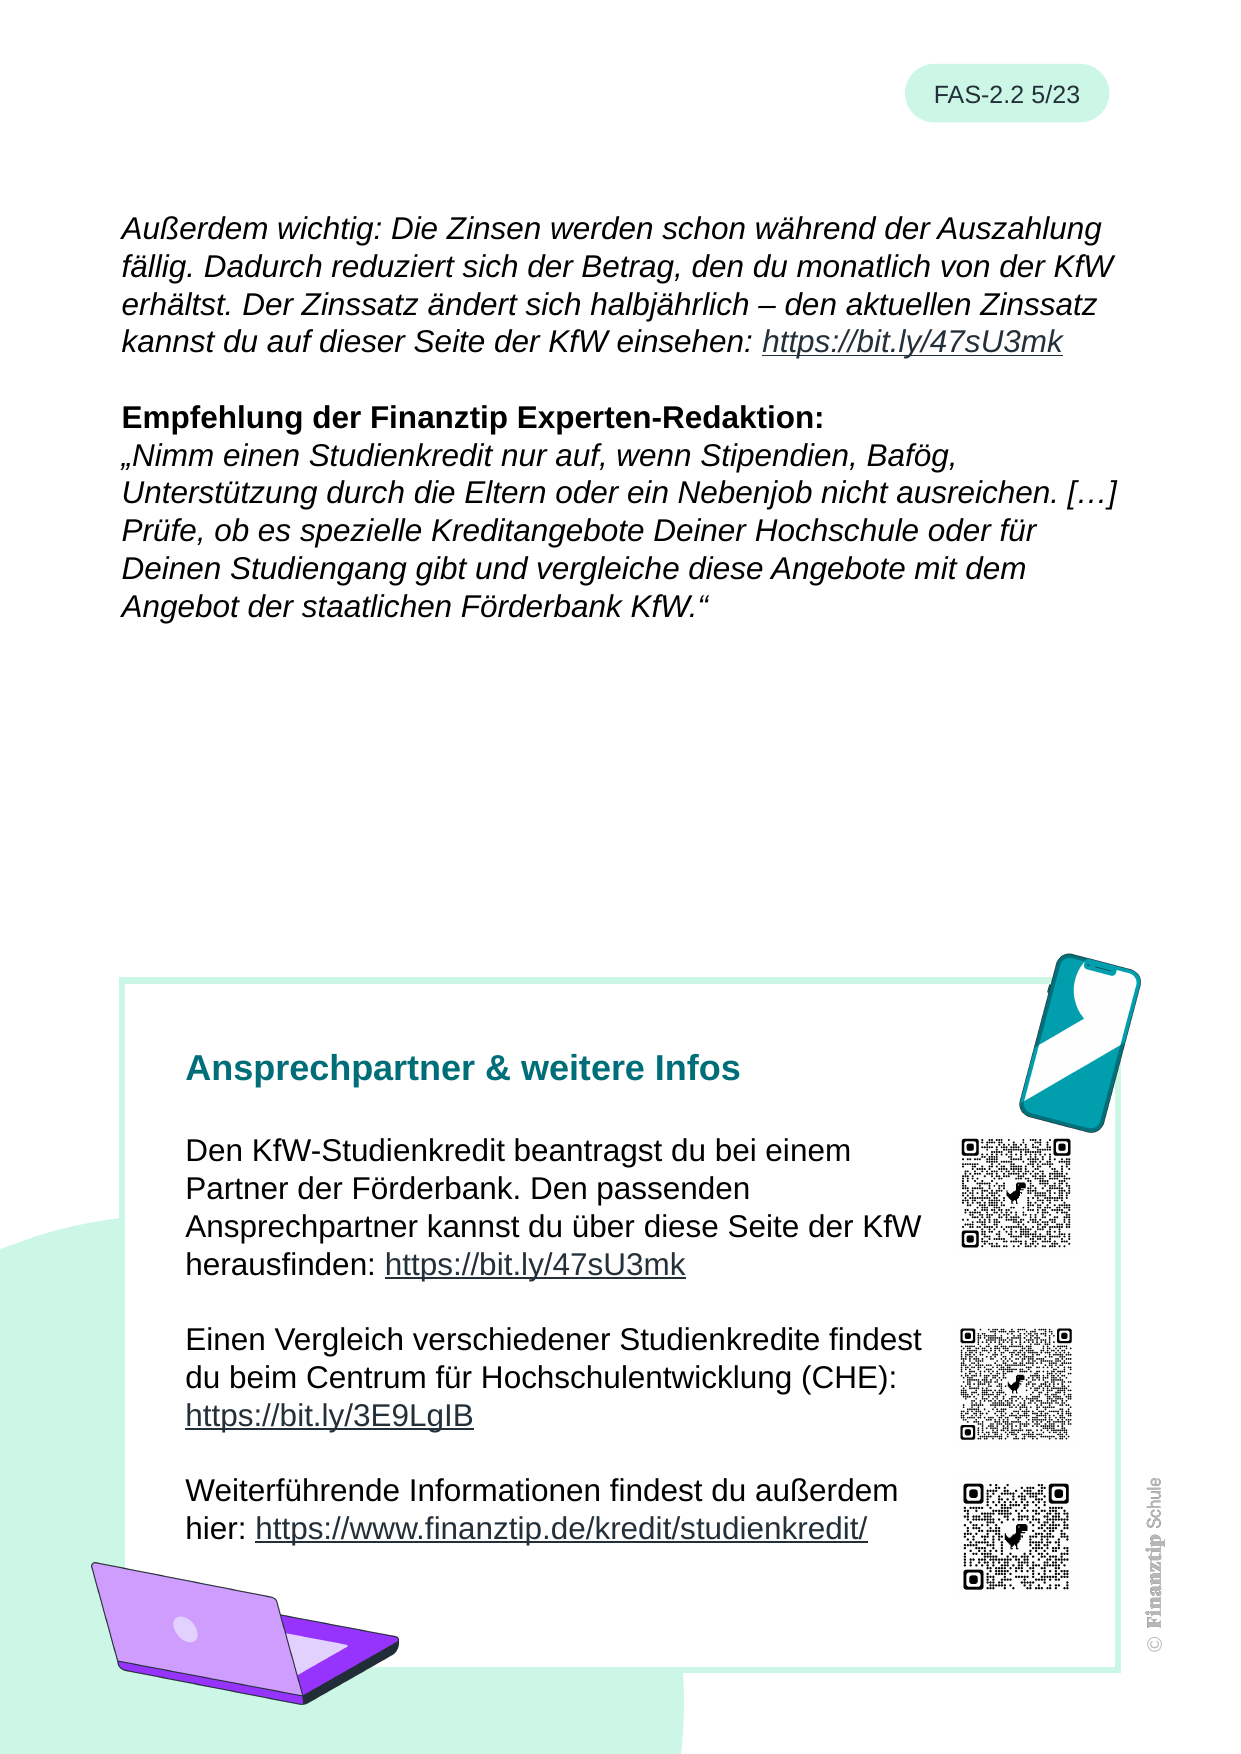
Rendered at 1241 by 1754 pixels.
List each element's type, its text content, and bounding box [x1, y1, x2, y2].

picture [952, 931, 1188, 1257]
picture [952, 1472, 1080, 1601]
text_box Außerdem wichtig: Die Zinsen werden schon während der Auszahlung fällig. Dadurch reduziert sich der Betrag, den du monatlich von der KfW erhältst. Der Zinssatz ändert sich halbjährlich – den aktuellen Zinssatz kannst du auf dieser Seite der KfW einsehen: https://bit.ly/47sU3mk Empfehlung der Finanztip Experten-Redaktion: „Nimm einen Studienkredit nur auf, wenn Stipendien, Bafög, Unterstützung durch die Eltern oder ein Nebenjob nicht ausreichen. […] Prüfe, ob es spezielle Kreditangebote Deiner Hochschule oder für Deinen Studiengang gibt und vergleiche diese Angebote mit dem Angebot der staatlichen Förderbank KfW.“ [121, 200, 1119, 631]
picture [91, 1562, 399, 1705]
text_box Ansprechpartner & weitere Infos Den KfW-Studienkredit beantragst du bei einem Partner der Förderbank. Den passenden Ansprechpartner kannst du über diese Seite der KfW herausfinden: https://bit.ly/47sU3mk Einen Vergleich verschiedener Studienkredite findest du beim Centrum für Hochschulentwicklung (CHE): https://bit.ly/3E9LgIB Weiterführende Informationen findest du außerdem hier: https://www.finanztip.de/kredit/studienkredit/ [121, 979, 1119, 1671]
picture [952, 1320, 1080, 1448]
picture [1143, 1478, 1165, 1628]
